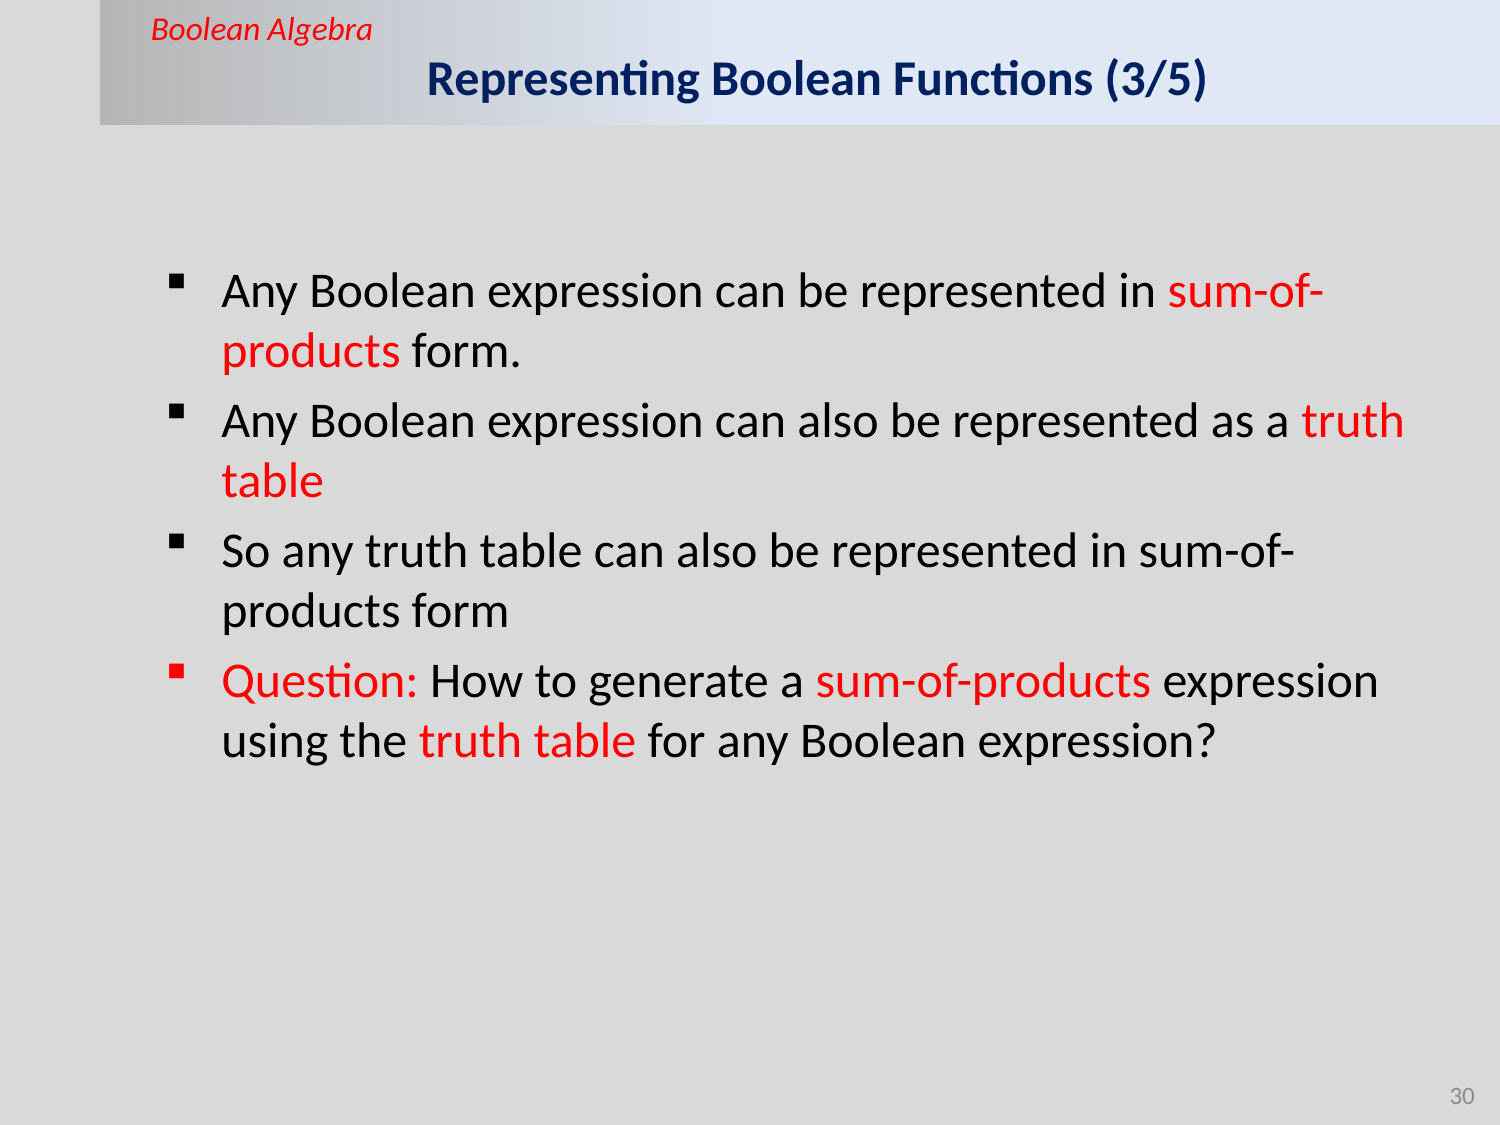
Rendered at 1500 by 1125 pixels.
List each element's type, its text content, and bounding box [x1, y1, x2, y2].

title Representing Boolean Functions (3/5) [135, 37, 1500, 113]
list Boolean Algebra [135, 0, 625, 50]
list Any Boolean expression can be represented in sum-of-products form. Any Boolean expression can also be represented as a truth table So any truth table can also be represented in sum-of-products form Question: How to generate a sum-of-products expression using the truth table for any Boolean expression? [150, 249, 1488, 993]
